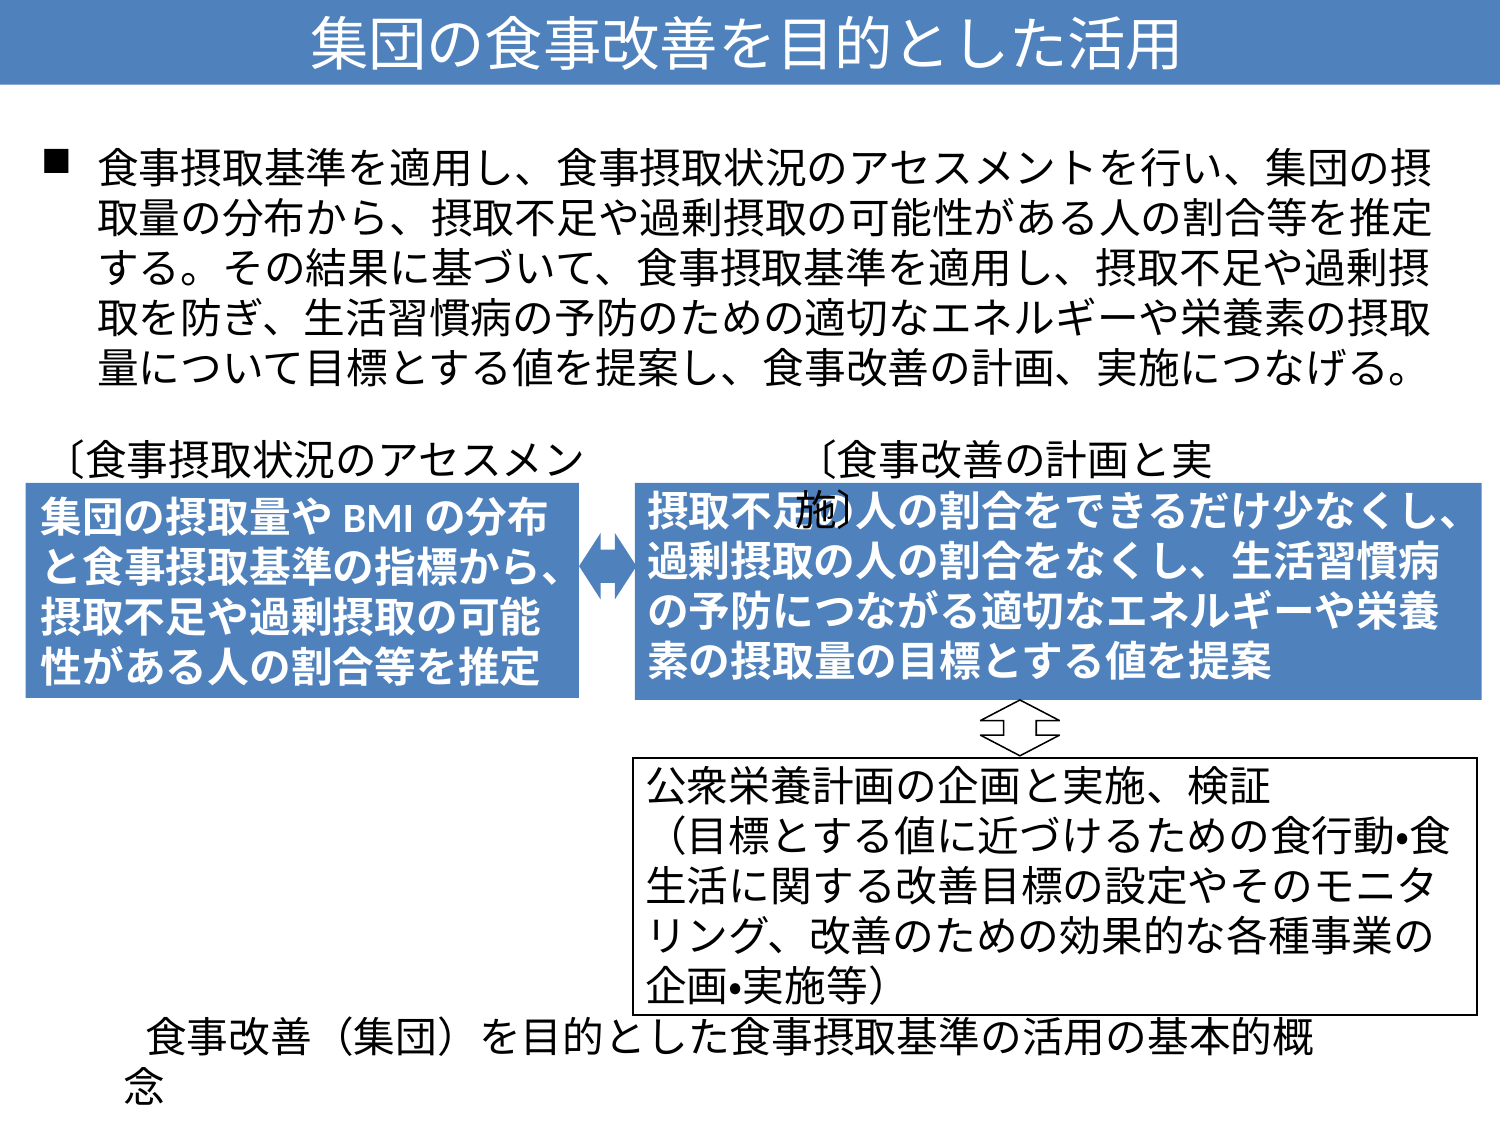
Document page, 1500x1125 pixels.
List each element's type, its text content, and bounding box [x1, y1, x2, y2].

text_box 食事改善（集団）を目的とした食事摂取基準の活用の基本的概念 [108, 1028, 1349, 1094]
text_box 食事摂取基準を適用し、食事摂取状況のアセスメントを行い、集団の摂取量の分布から、摂取不足や過剰摂取の可能性がある人の割合等を推定する。その結果に基づいて、食事摂取基準を適用し、摂取不足や過剰摂取を防ぎ、生活習慣病の予防のための適切なエネルギーや栄養素の摂取量について目標とする値を提案し、食事改善の計画、実施につなげる。 [26, 134, 1457, 400]
text_box 集団の摂取量やBMIの分布と食事摂取基準の指標から、摂取不足や過剰摂取の可能性がある人の割合等を推定 [25, 482, 579, 698]
text_box 〔食事摂取状況のアセスメント〕 [28, 425, 634, 481]
text_box 集団の食事改善を目的とした活用 [0, 0, 1500, 87]
text_box 〔食事改善の計画と実施〕 [780, 425, 1299, 504]
text_box [980, 699, 1060, 756]
text_box [579, 532, 637, 600]
text_box 公衆栄養計画の企画と実施、検証 （目標とする値に近づけるための食行動・食生活に関する改善目標の設定やそのモニタリング、改善のための効果的な各種事業の企画・実施等） [633, 757, 1478, 1015]
text_box 摂取不足の人の割合をできるだけ少なくし、過剰摂取の人の割合をなくし、生活習慣病の予防につながる適切なエネルギーや栄養素の摂取量の目標とする値を提案 [634, 482, 1482, 700]
